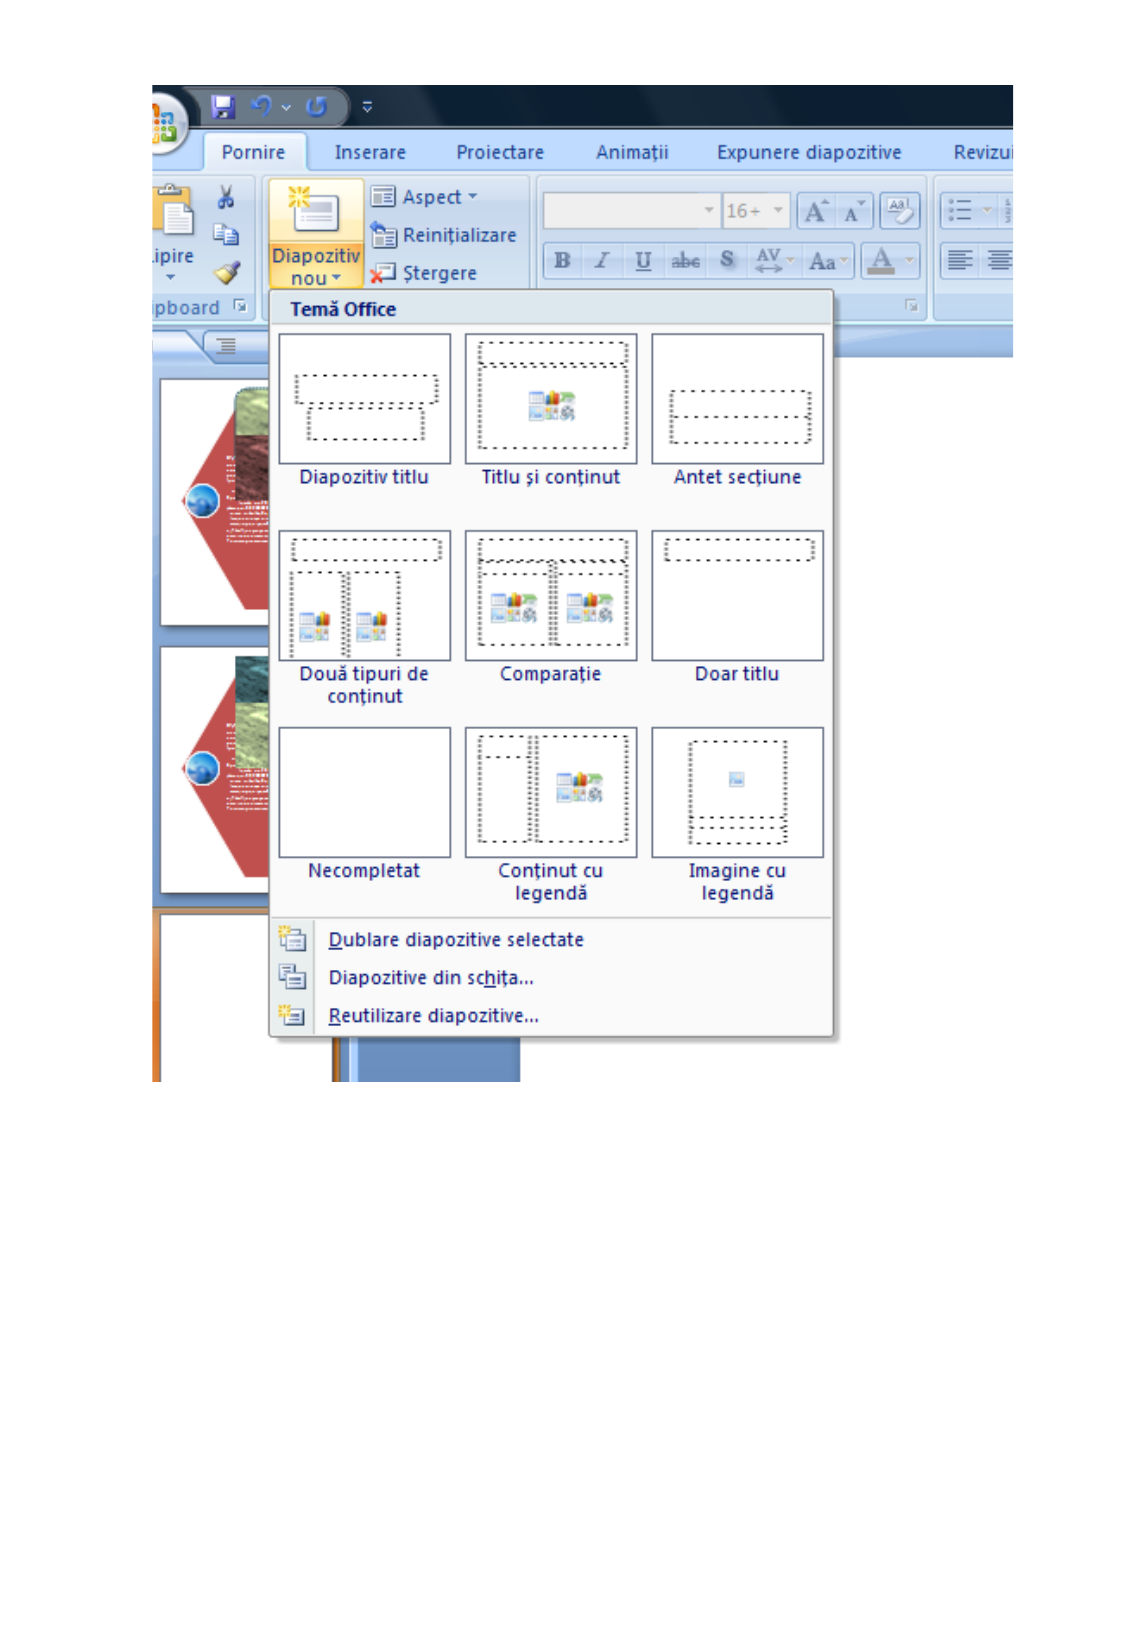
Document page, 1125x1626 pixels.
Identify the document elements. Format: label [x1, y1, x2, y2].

picture [152, 85, 1014, 1083]
